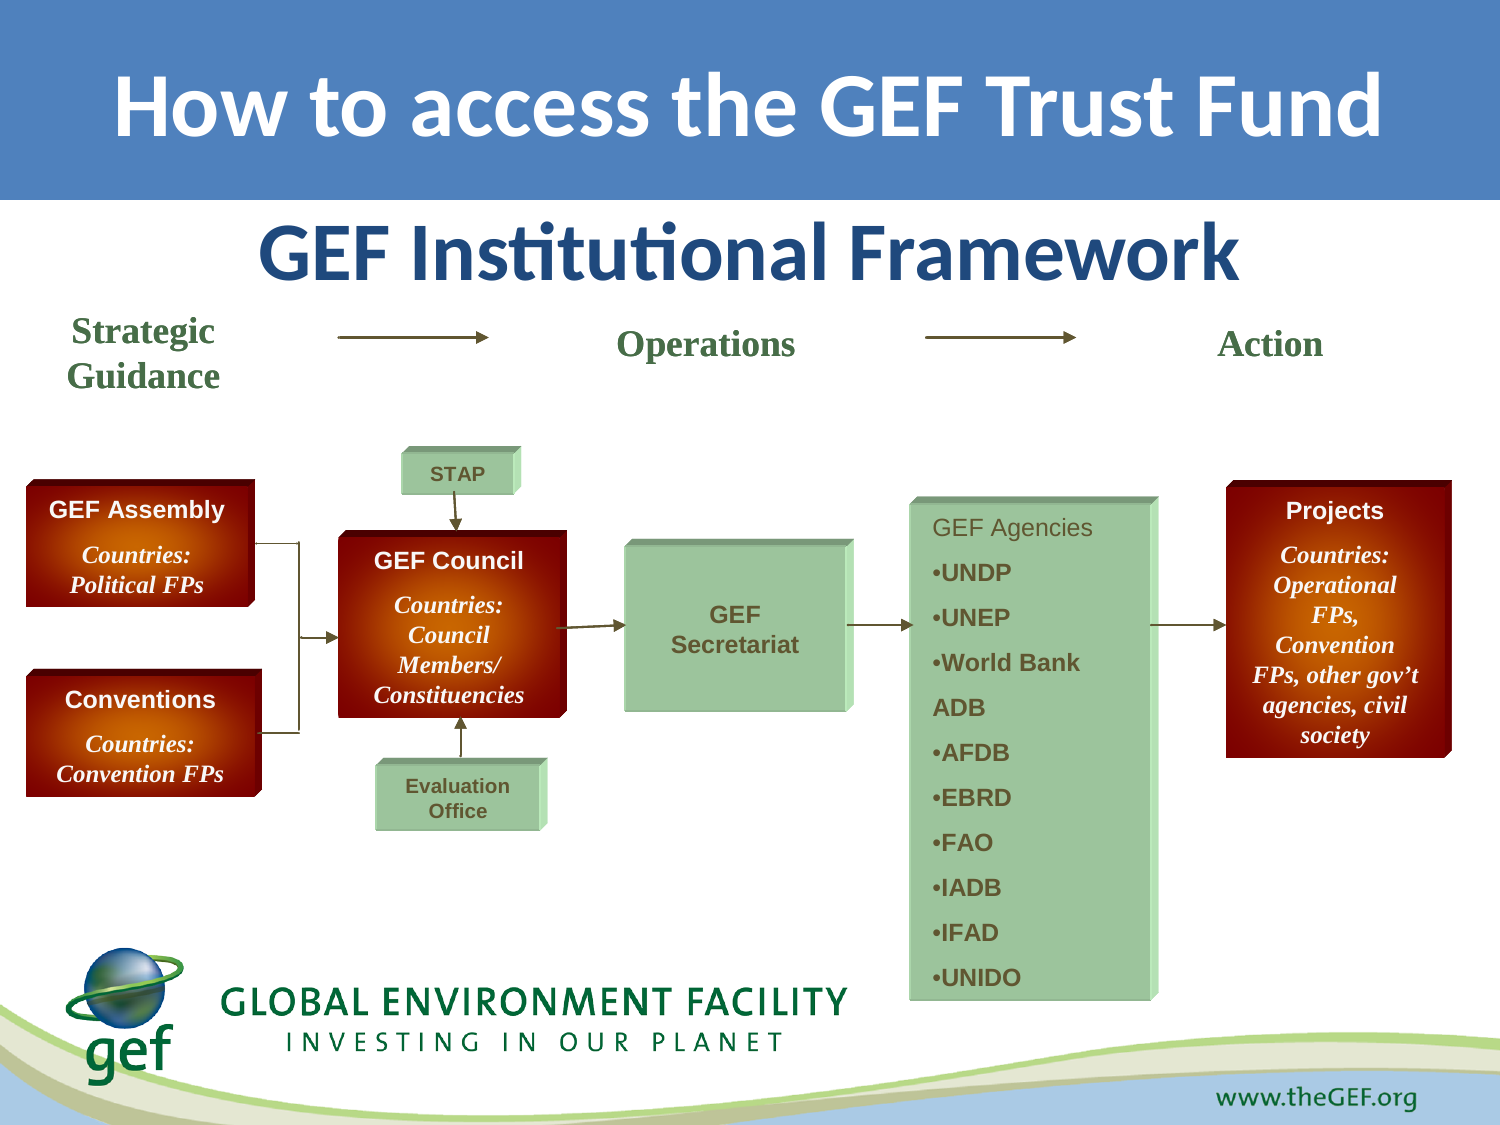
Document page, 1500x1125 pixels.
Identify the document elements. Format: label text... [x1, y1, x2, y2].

title GEF Institutional Framework [74, 200, 1426, 298]
text_box How to access the GEF Trust Fund [0, 0, 1500, 200]
picture [0, 299, 1500, 1125]
